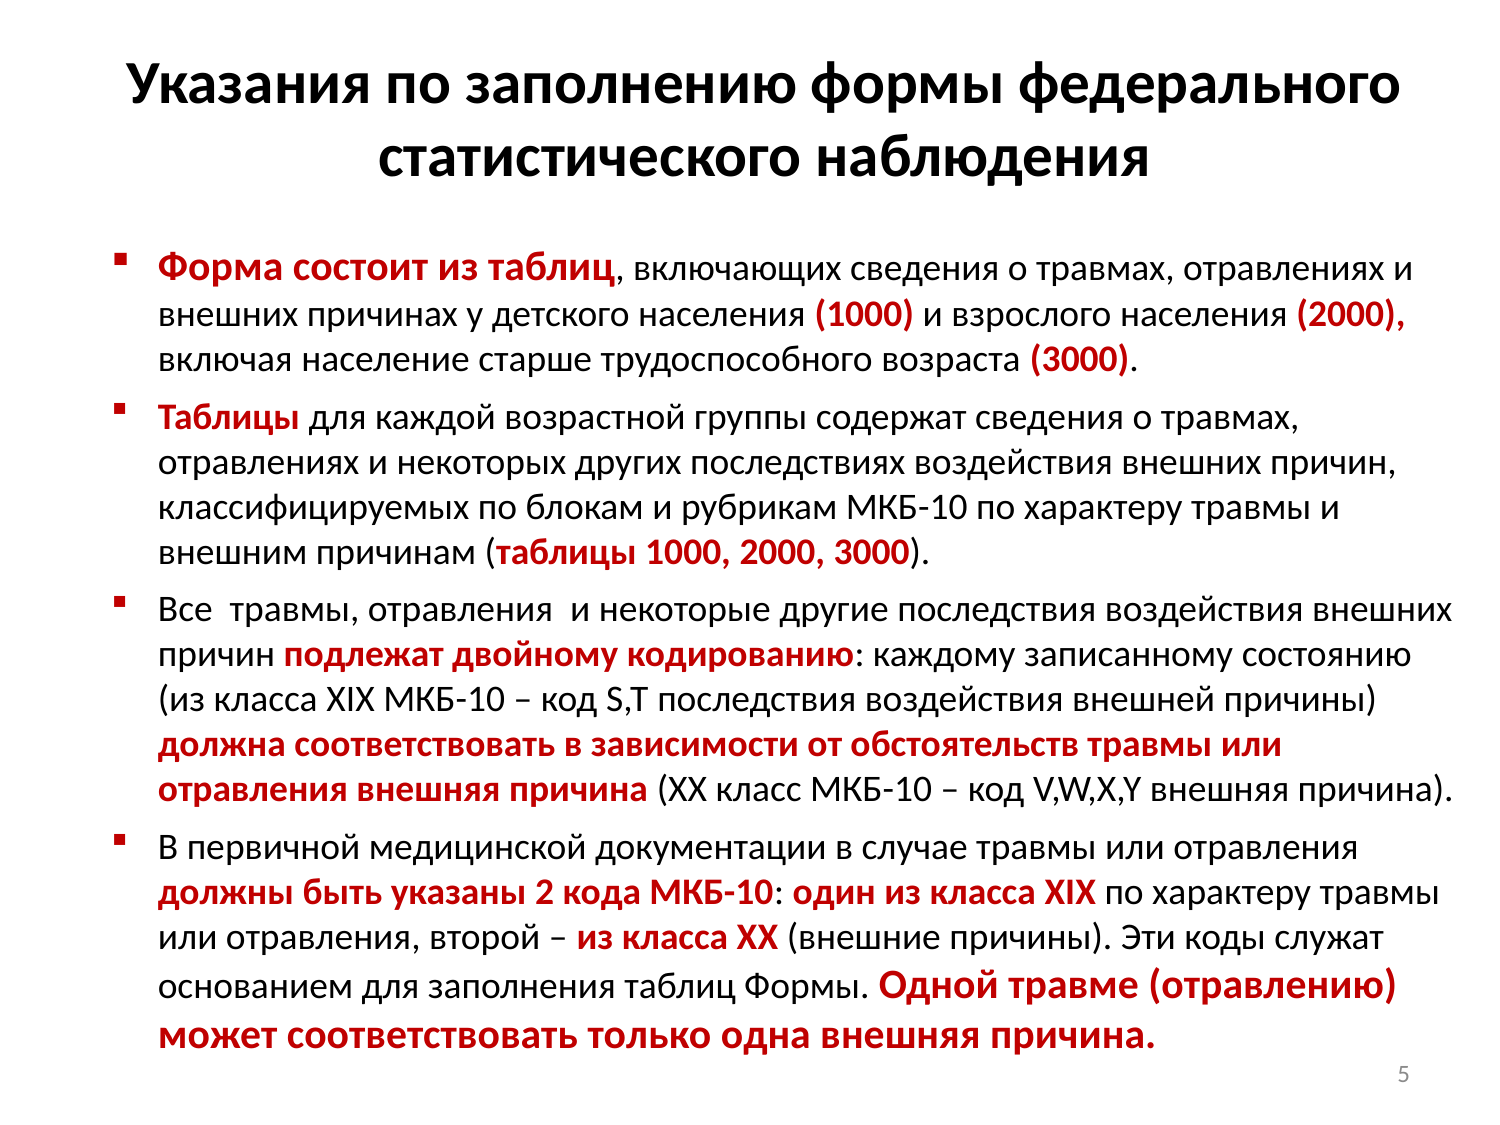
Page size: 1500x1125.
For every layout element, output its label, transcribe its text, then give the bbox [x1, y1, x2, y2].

text_box Форма состоит из таблиц, включающих сведения о травмах, отравлениях и внешних причинах у детского населения (1000) и взрослого населения (2000), включая население старше трудоспособного возраста (3000). Таблицы для каждой возрастной группы содержат сведения о травмах, отравлениях и некоторых других последствиях воздействия внешних причин, классифицируемых по блокам и рубрикам МКБ-10 по характеру травмы и внешним причинам (таблицы 1000, 2000, 3000). Все травмы, отравления и некоторые другие последствия воздействия внешних причин подлежат двойному кодированию: каждому записанному состоянию (из класса XIX МКБ-10 – код S,T последствия воздействия внешней причины) должна соответствовать в зависимости от обстоятельств травмы или отравления внешняя причина (ХХ класс МКБ-10 – код V,W,X,Y внешняя причина). В первичной медицинской документации в случае травмы или отравления должны быть указаны 2 кода МКБ-10: один из класса XIX по характеру травмы или отравления, второй – из класса ХХ (внешние причины). Эти коды служат основанием для заполнения таблиц Формы. Одной травме (отравлению) может соответствовать только одна внешняя причина. [96, 231, 1483, 1065]
title Указания по заполнению формы федерального статистического наблюдения [96, 34, 1434, 197]
slide_number 5 [1074, 1065, 1425, 1103]
